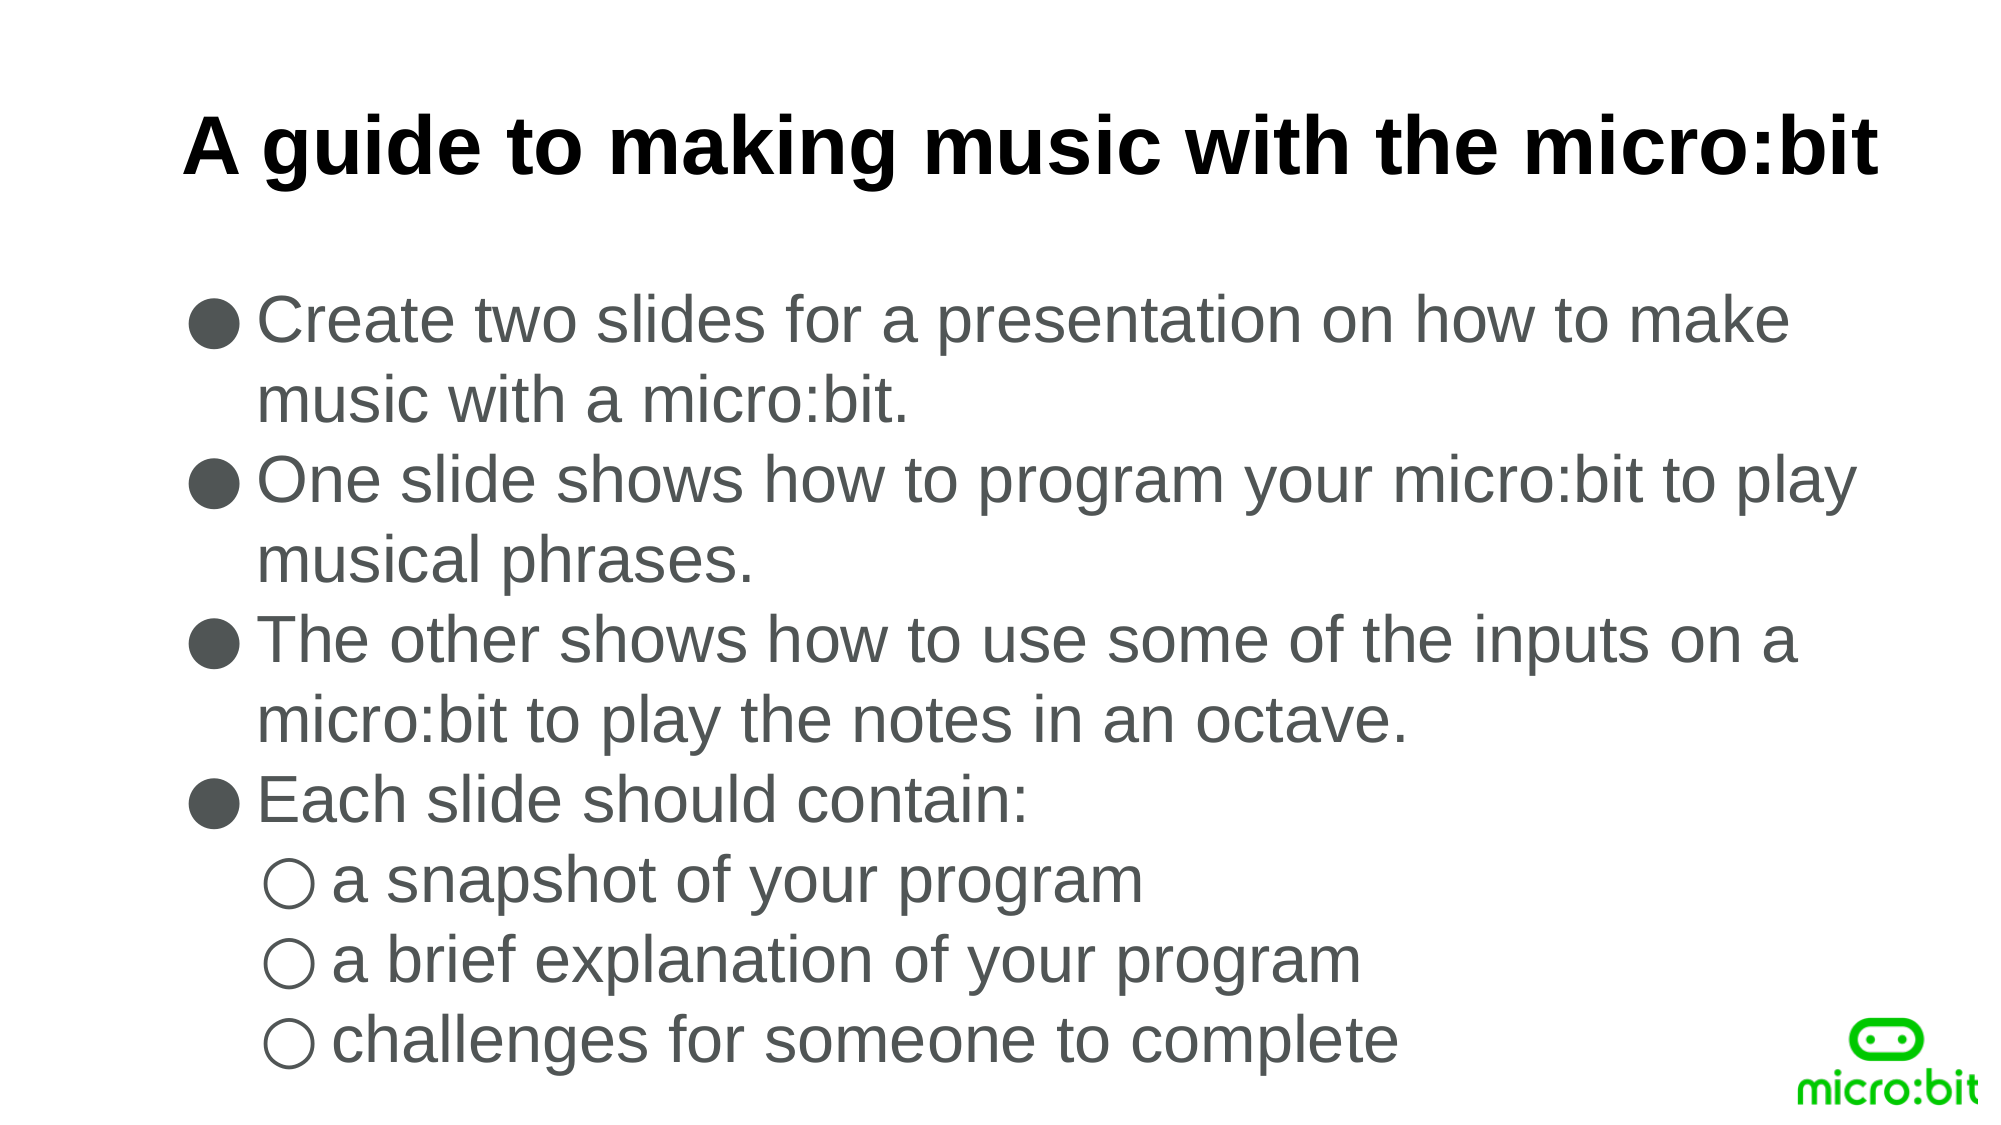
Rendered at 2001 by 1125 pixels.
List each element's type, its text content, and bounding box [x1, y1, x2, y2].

text_box A guide to making music with the micro:bit Create two slides for a presentation on how to make music with a micro:bit. One slide shows how to program your micro:bit to play musical phrases. The other shows how to use some of the inputs on a micro:bit to play the notes in an octave. Each slide should contain: a snapshot of your program a brief explanation of your program challenges for someone to complete [166, 0, 1940, 821]
picture [1797, 1017, 1978, 1106]
